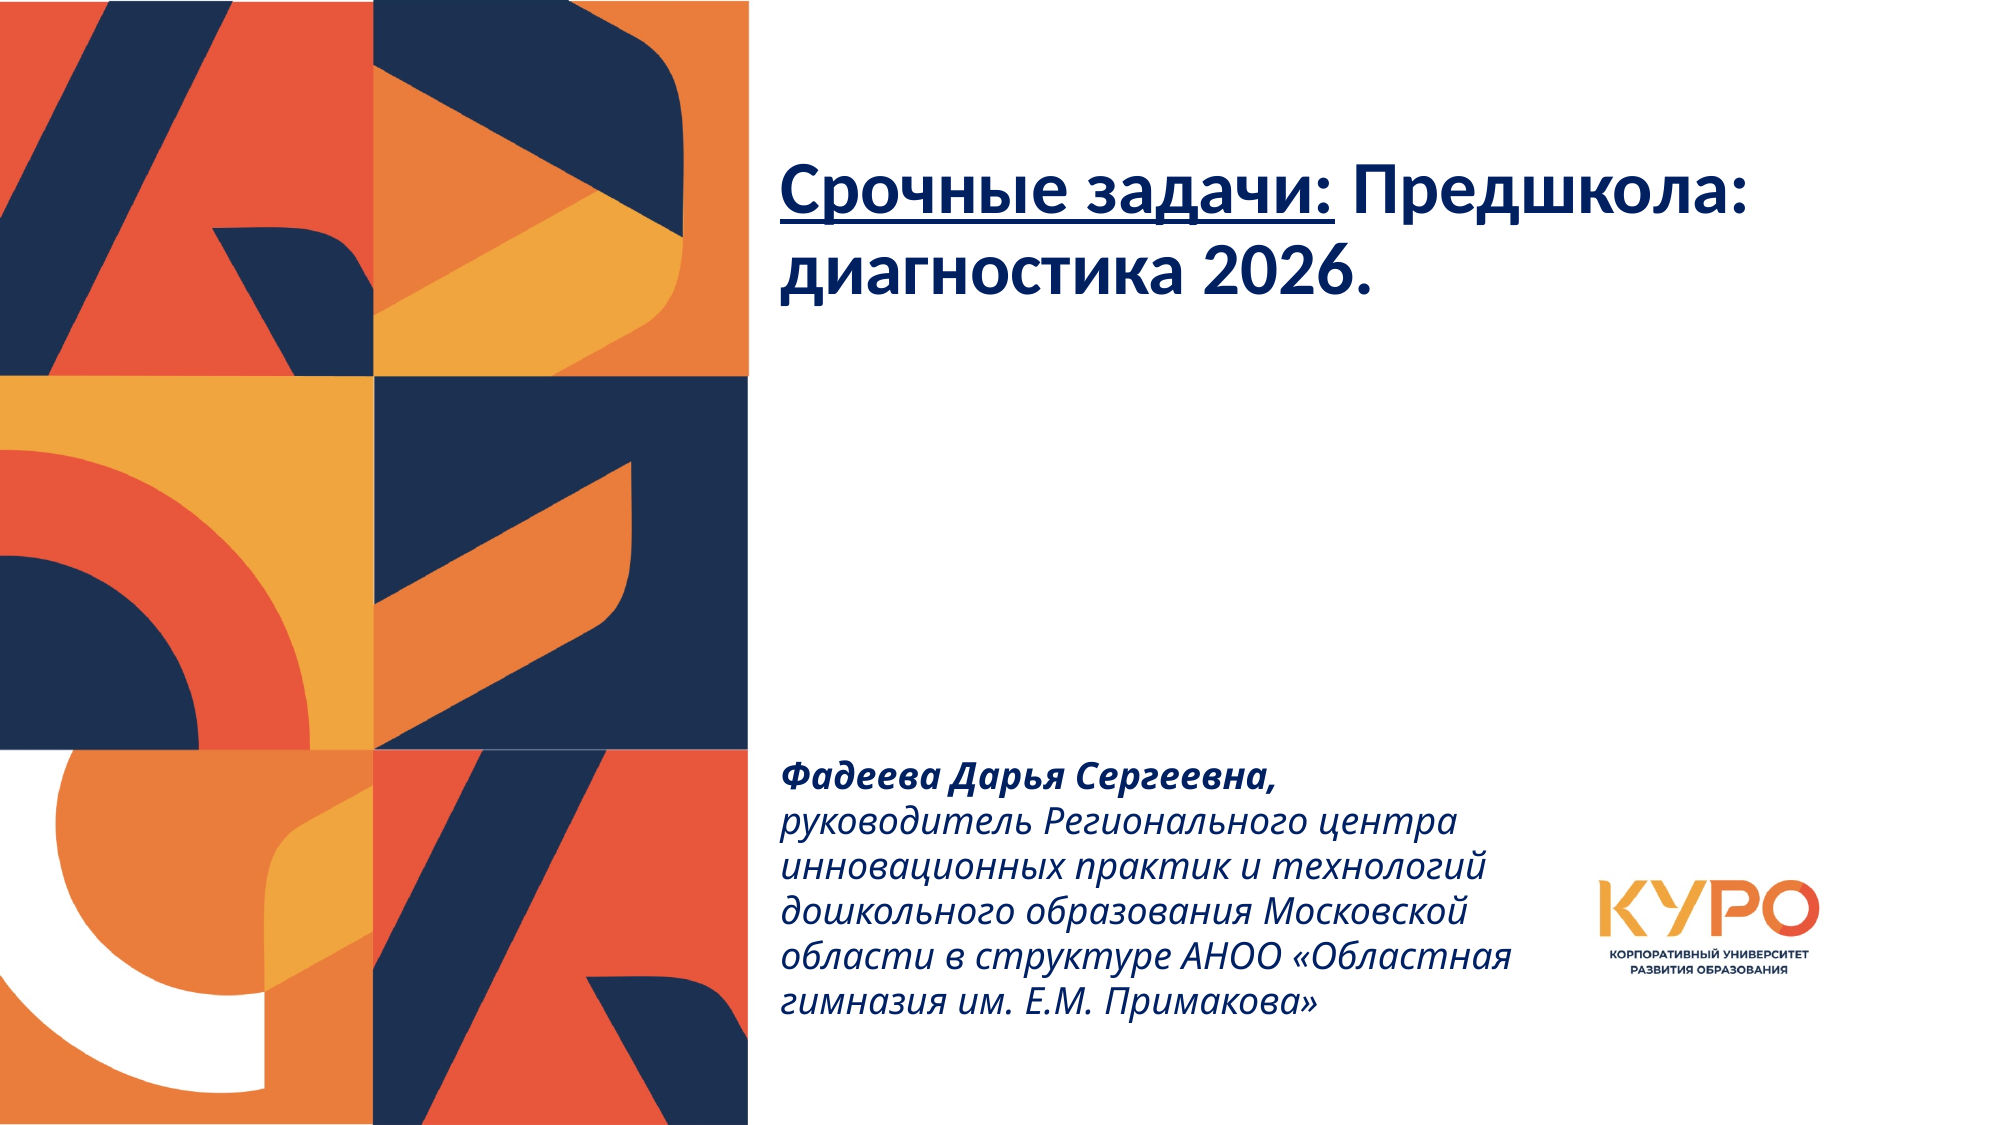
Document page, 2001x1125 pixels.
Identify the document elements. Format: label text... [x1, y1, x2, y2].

picture [0, 0, 2001, 1125]
text_box Фадеева Дарья Сергеевна, руководитель Регионального центра инновационных практик и технологий дошкольного образования Московской области в структуре АНОО «Областная гимназия им. Е.М. Примакова» [765, 745, 1605, 1030]
text_box Срочные задачи: Предшкола: диагностика 2026. [765, 141, 1964, 409]
